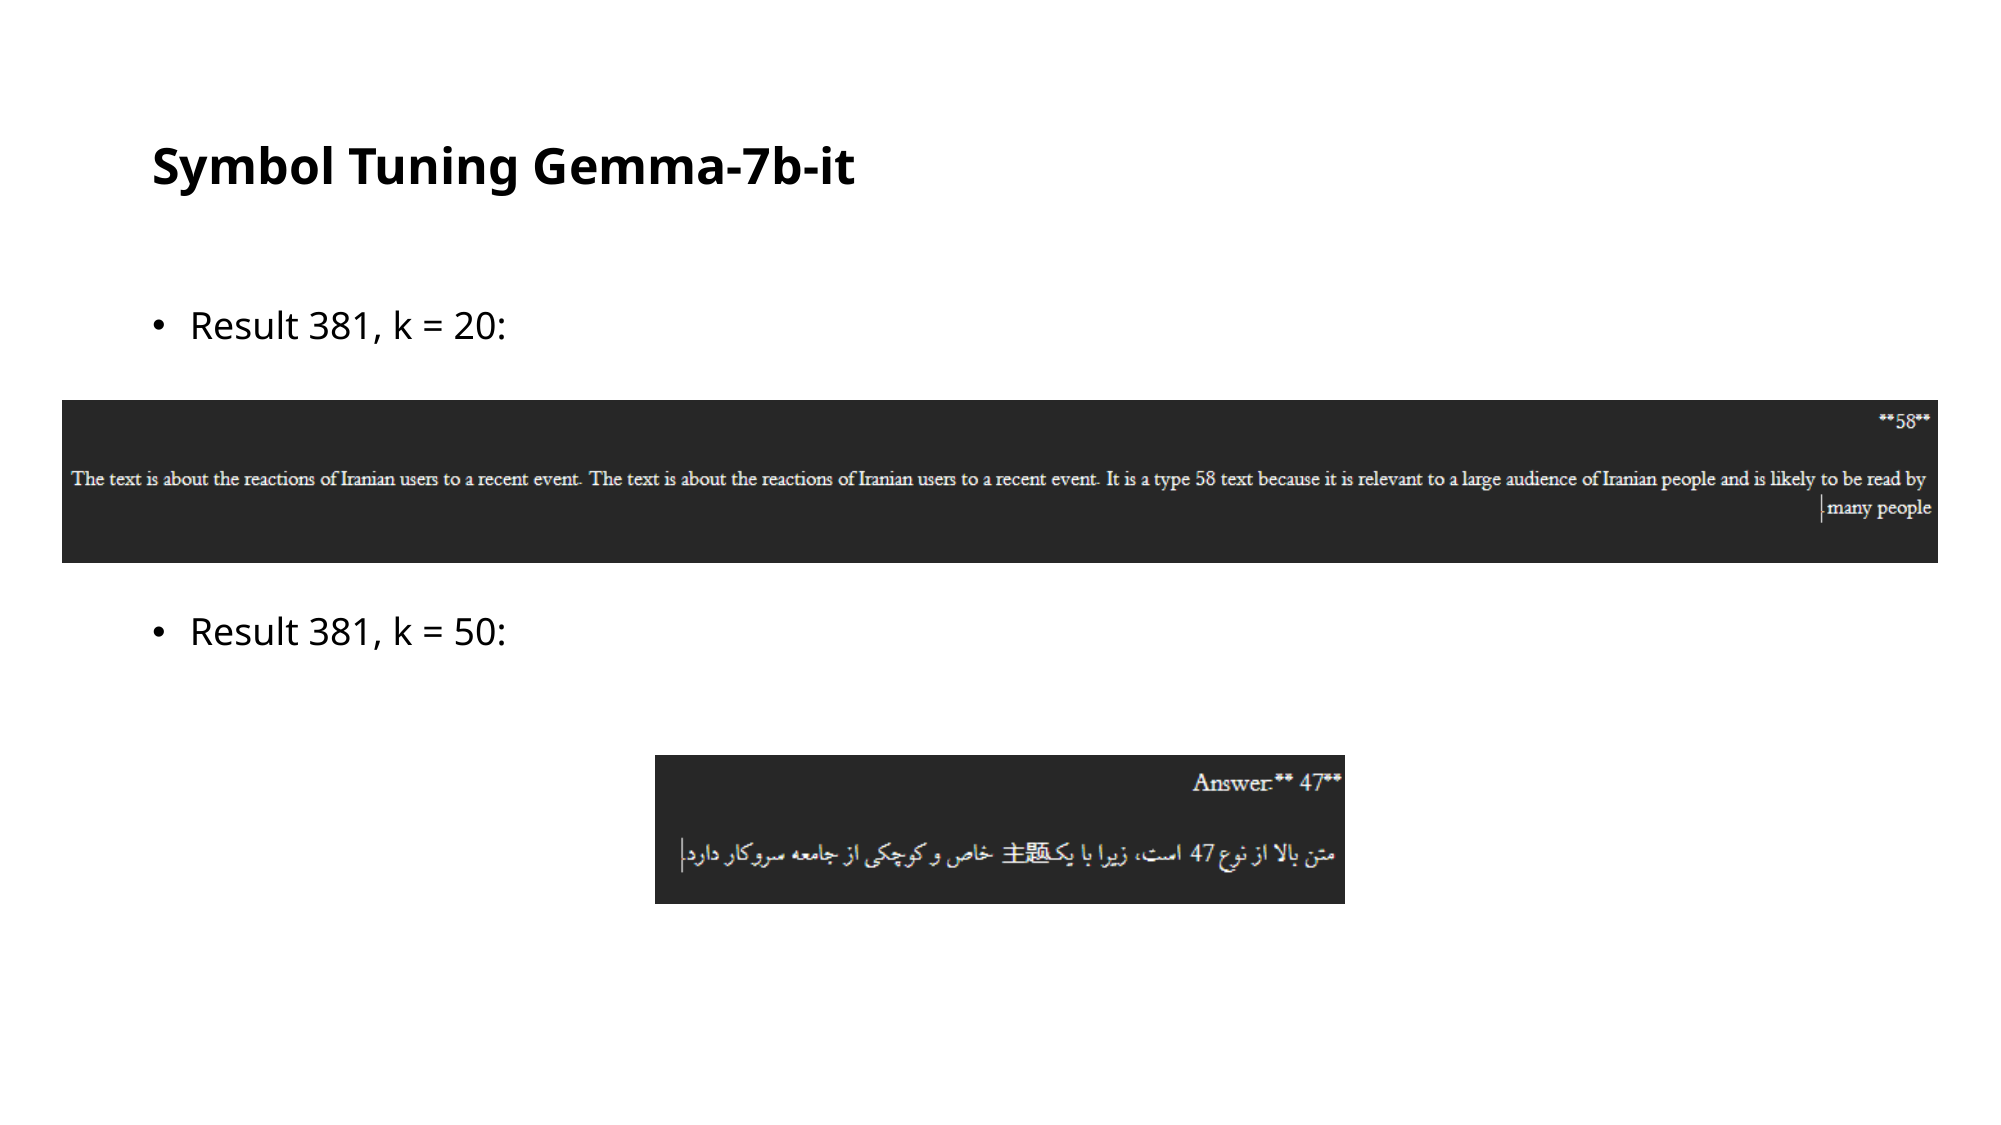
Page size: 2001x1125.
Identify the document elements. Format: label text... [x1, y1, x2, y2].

list Result 381, k = 20: Result 381, k = 50: [137, 563, 1863, 1014]
list Result 381, k = 20: Result 381, k = 50: [137, 299, 1863, 400]
title Symbol Tuning Gemma-7b-it [137, 59, 1863, 278]
picture [61, 400, 1938, 563]
picture [654, 754, 1345, 905]
